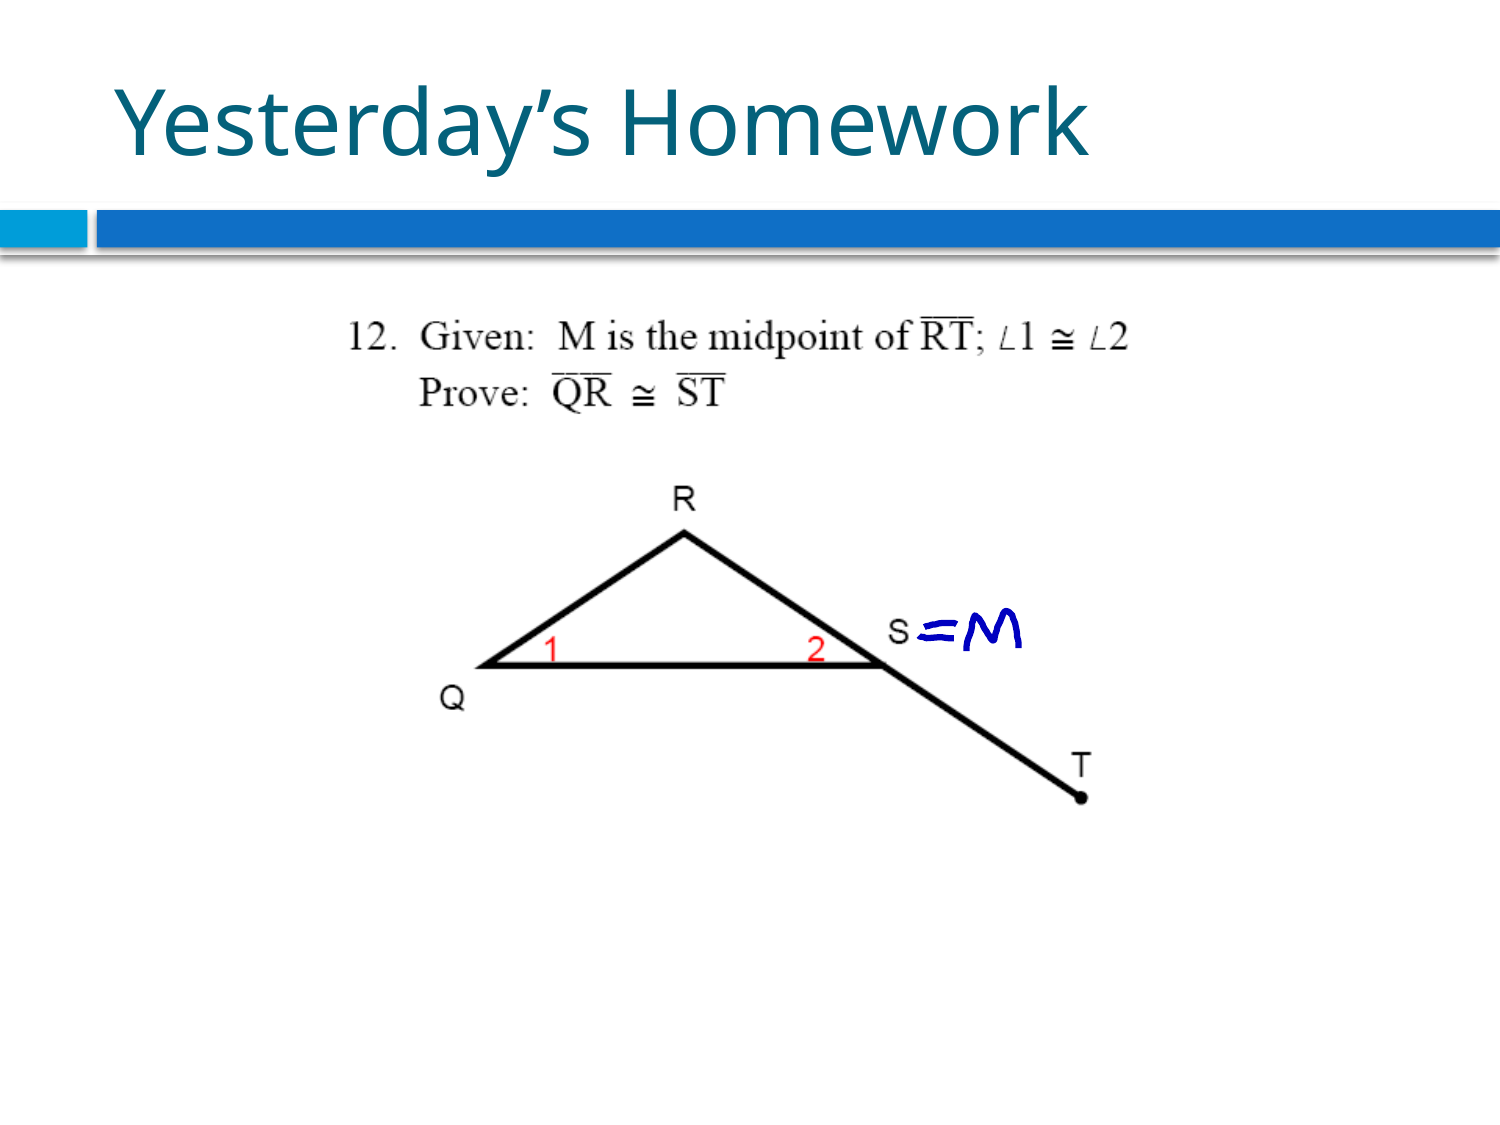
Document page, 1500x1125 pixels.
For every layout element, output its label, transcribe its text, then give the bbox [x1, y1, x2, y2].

title Yesterday’s Homework [99, 37, 1438, 200]
picture [341, 306, 1159, 819]
